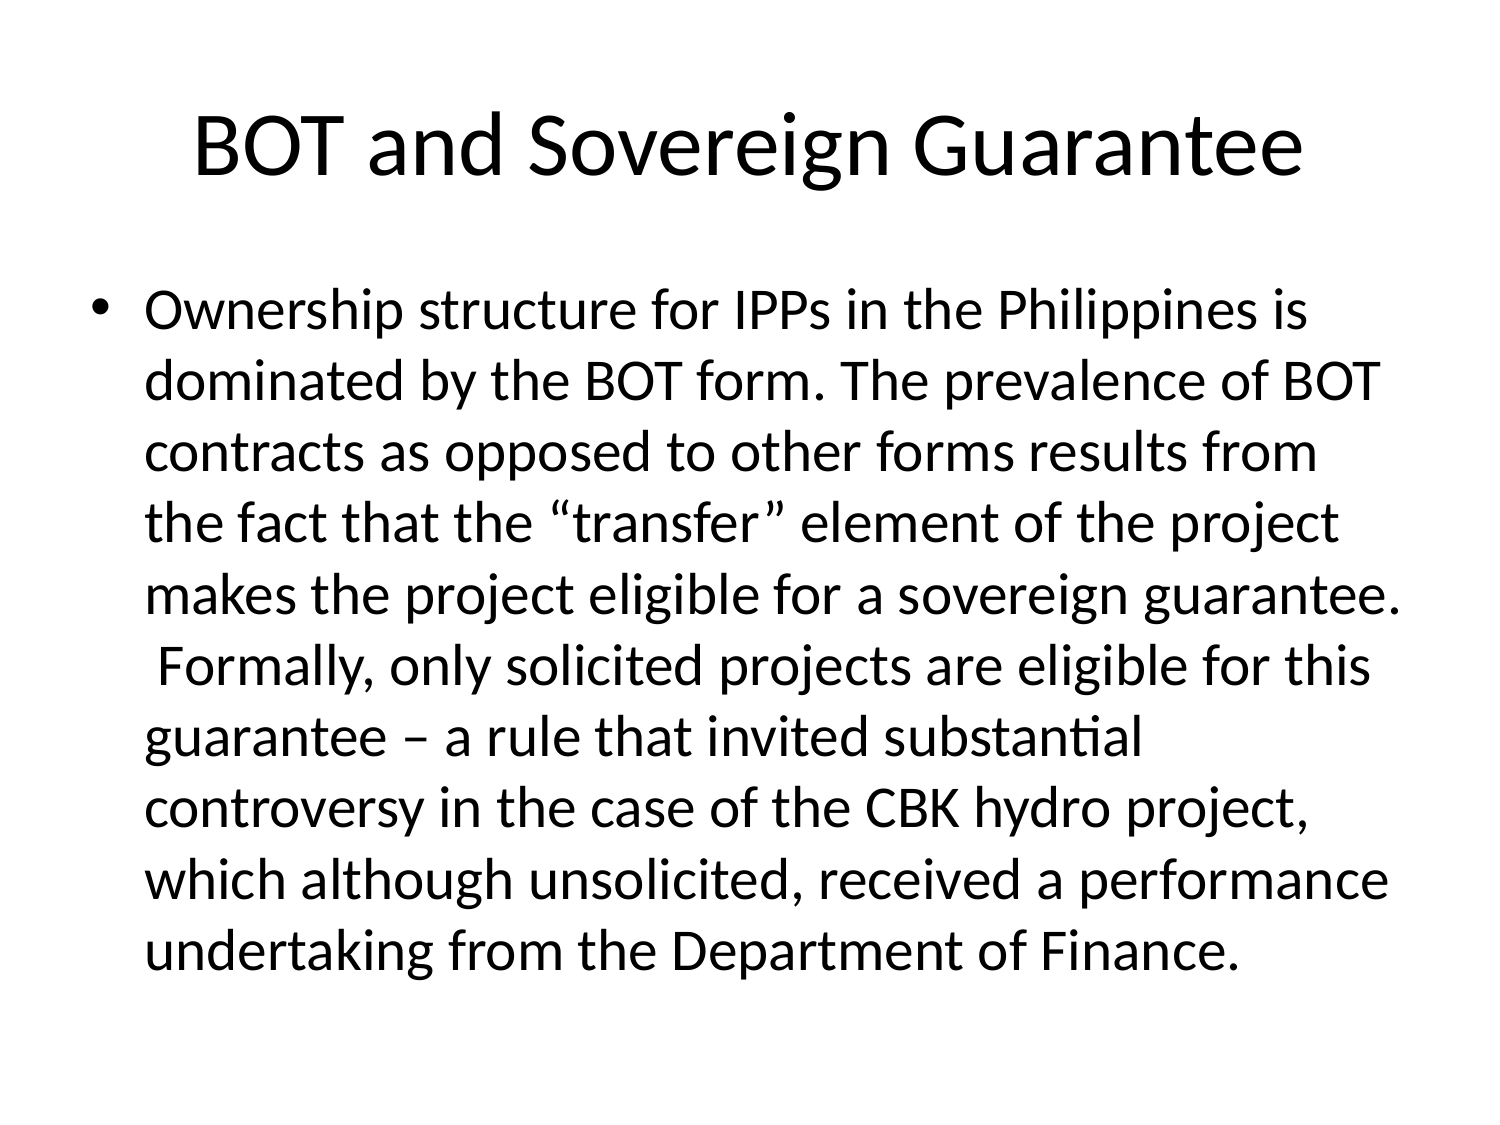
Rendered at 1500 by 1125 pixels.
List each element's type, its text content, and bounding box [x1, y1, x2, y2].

list Ownership structure for IPPs in the Philippines is dominated by the BOT form. The prevalence of BOT contracts as opposed to other forms results from the fact that the “transfer” element of the project makes the project eligible for a sovereign guarantee. Formally, only solicited projects are eligible for this guarantee – a rule that invited substantial controversy in the case of the CBK hydro project, which although unsolicited, received a performance undertaking from the Department of Finance. [75, 262, 1425, 1005]
title BOT and Sovereign Guarantee [75, 45, 1425, 233]
